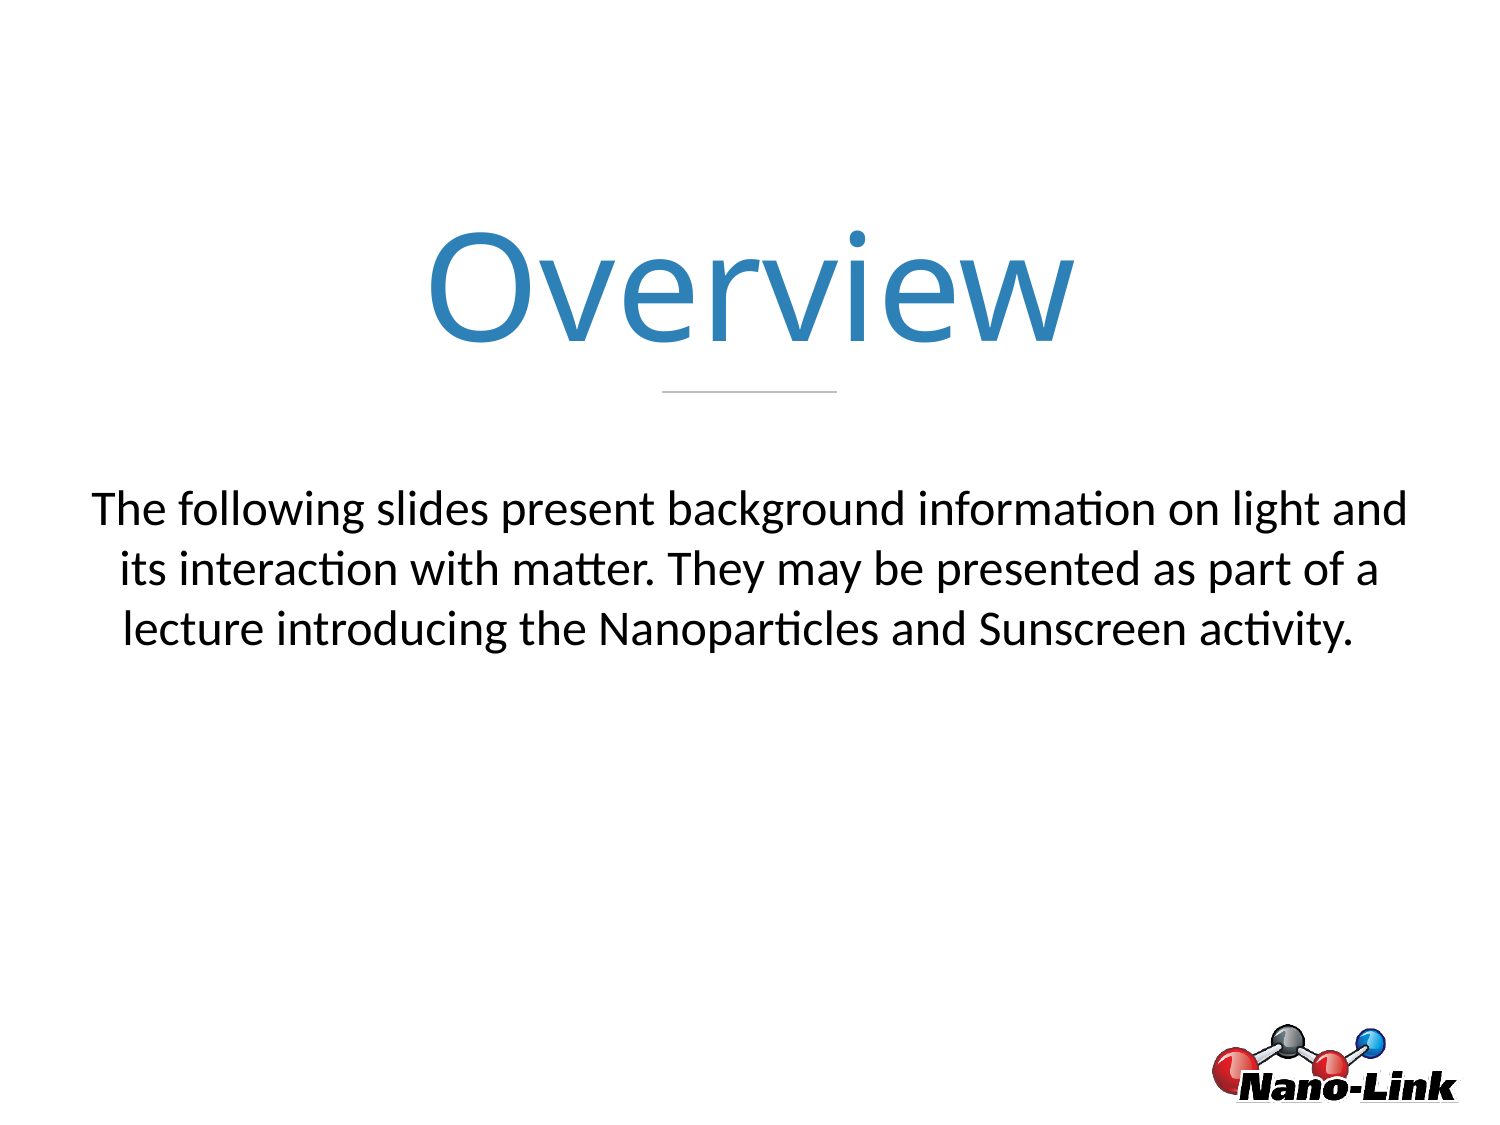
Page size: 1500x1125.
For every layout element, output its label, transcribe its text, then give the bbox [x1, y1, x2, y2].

list The following slides present background information on light and its interaction with matter. They may be presented as part of a lecture introducing the Nanoparticles and Sunscreen activity. [75, 467, 1425, 793]
picture [1212, 1024, 1463, 1103]
title Overview [75, 187, 1425, 375]
